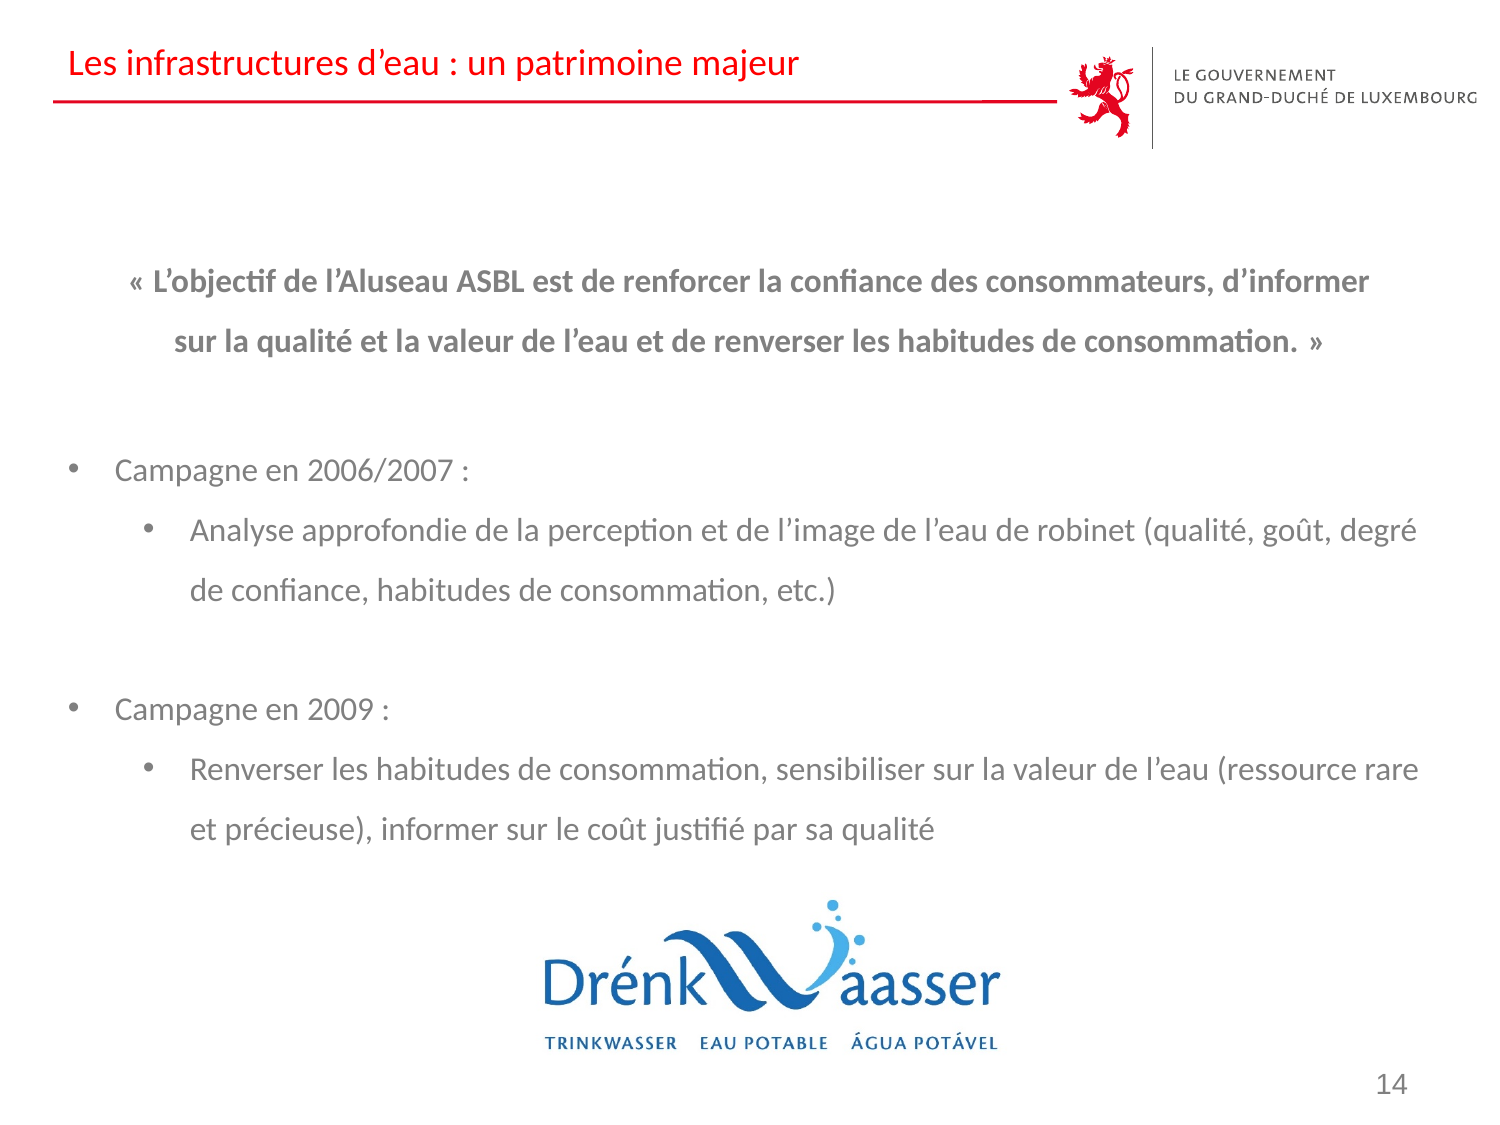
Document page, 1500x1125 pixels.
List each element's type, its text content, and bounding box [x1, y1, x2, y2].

text_box « L’objectif de l’Aluseau ASBL est de renforcer la confiance des consommateurs, d’informer sur la qualité et la valeur de l’eau et de renverser les habitudes de consommation. » [106, 231, 1394, 367]
text_box Campagne en 2006/2007 : Analyse approfondie de la perception et de l’image de l’eau de robinet (qualité, goût, degré de confiance, habitudes de consommation, etc.) Campagne en 2009 : Renverser les habitudes de consommation, sensibiliser sur la valeur de l’eau (ressource rare et précieuse), informer sur le coût justifié par sa qualité [53, 420, 1447, 915]
slide_number 14 [1316, 1022, 1424, 1107]
picture [525, 879, 1020, 1075]
title Les infrastructures d’eau : un patrimoine majeur [52, 18, 1070, 103]
